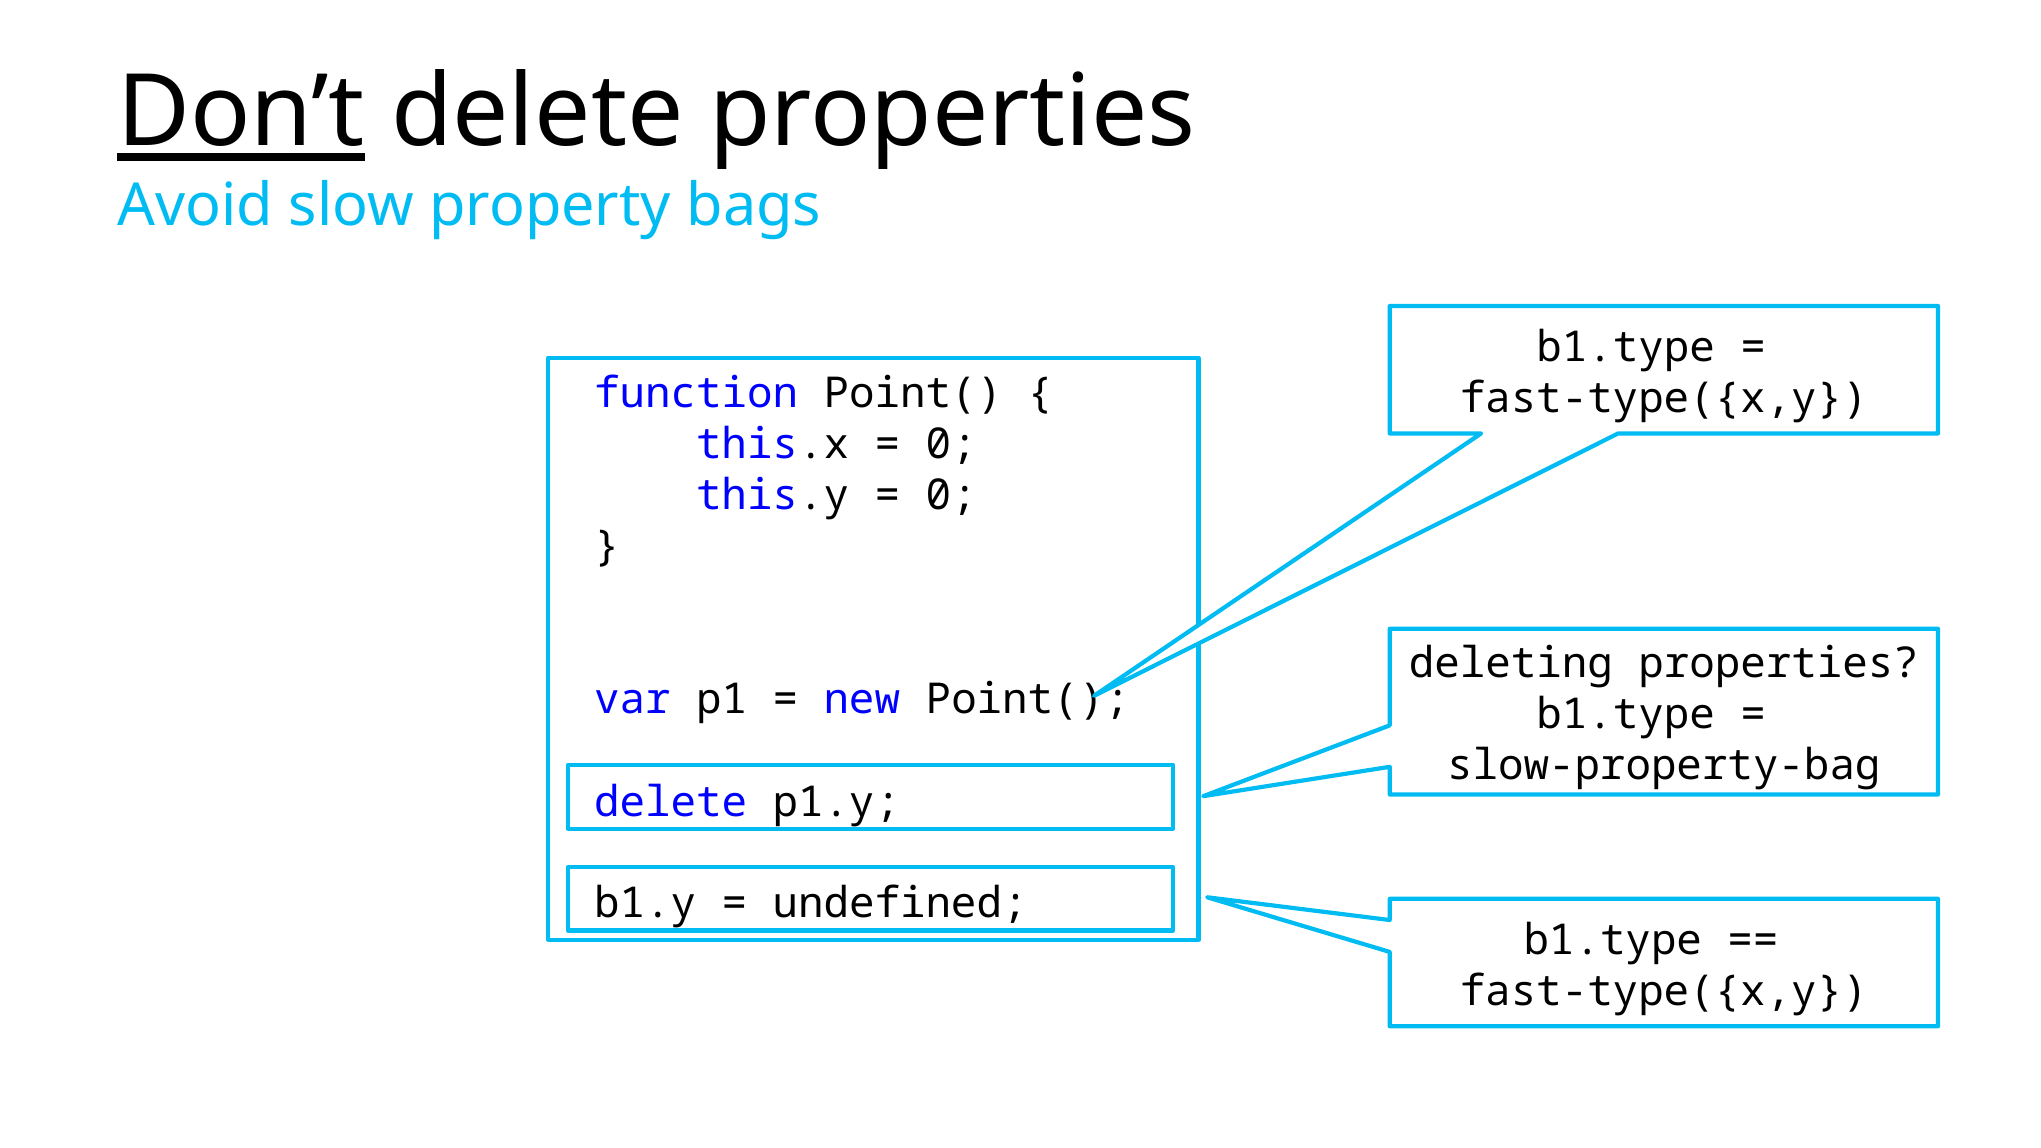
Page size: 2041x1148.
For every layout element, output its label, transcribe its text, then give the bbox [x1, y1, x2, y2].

text_box b1.type == fast-type({x,y}) [1205, 895, 1941, 1029]
text_box deleting properties? b1.type = slow-property-bag [1201, 626, 1941, 799]
text_box b1.type = fast-type({x,y}) [1092, 303, 1941, 698]
title Don’t delete properties Avoid slow property bags [87, 38, 1953, 229]
text_box [566, 865, 1175, 933]
text_box function Point() { this.x = 0; this.y = 0; } var p1 = new Point(); delete p1.y; b1.y = undefined; [546, 356, 1201, 942]
text_box [566, 763, 1175, 831]
